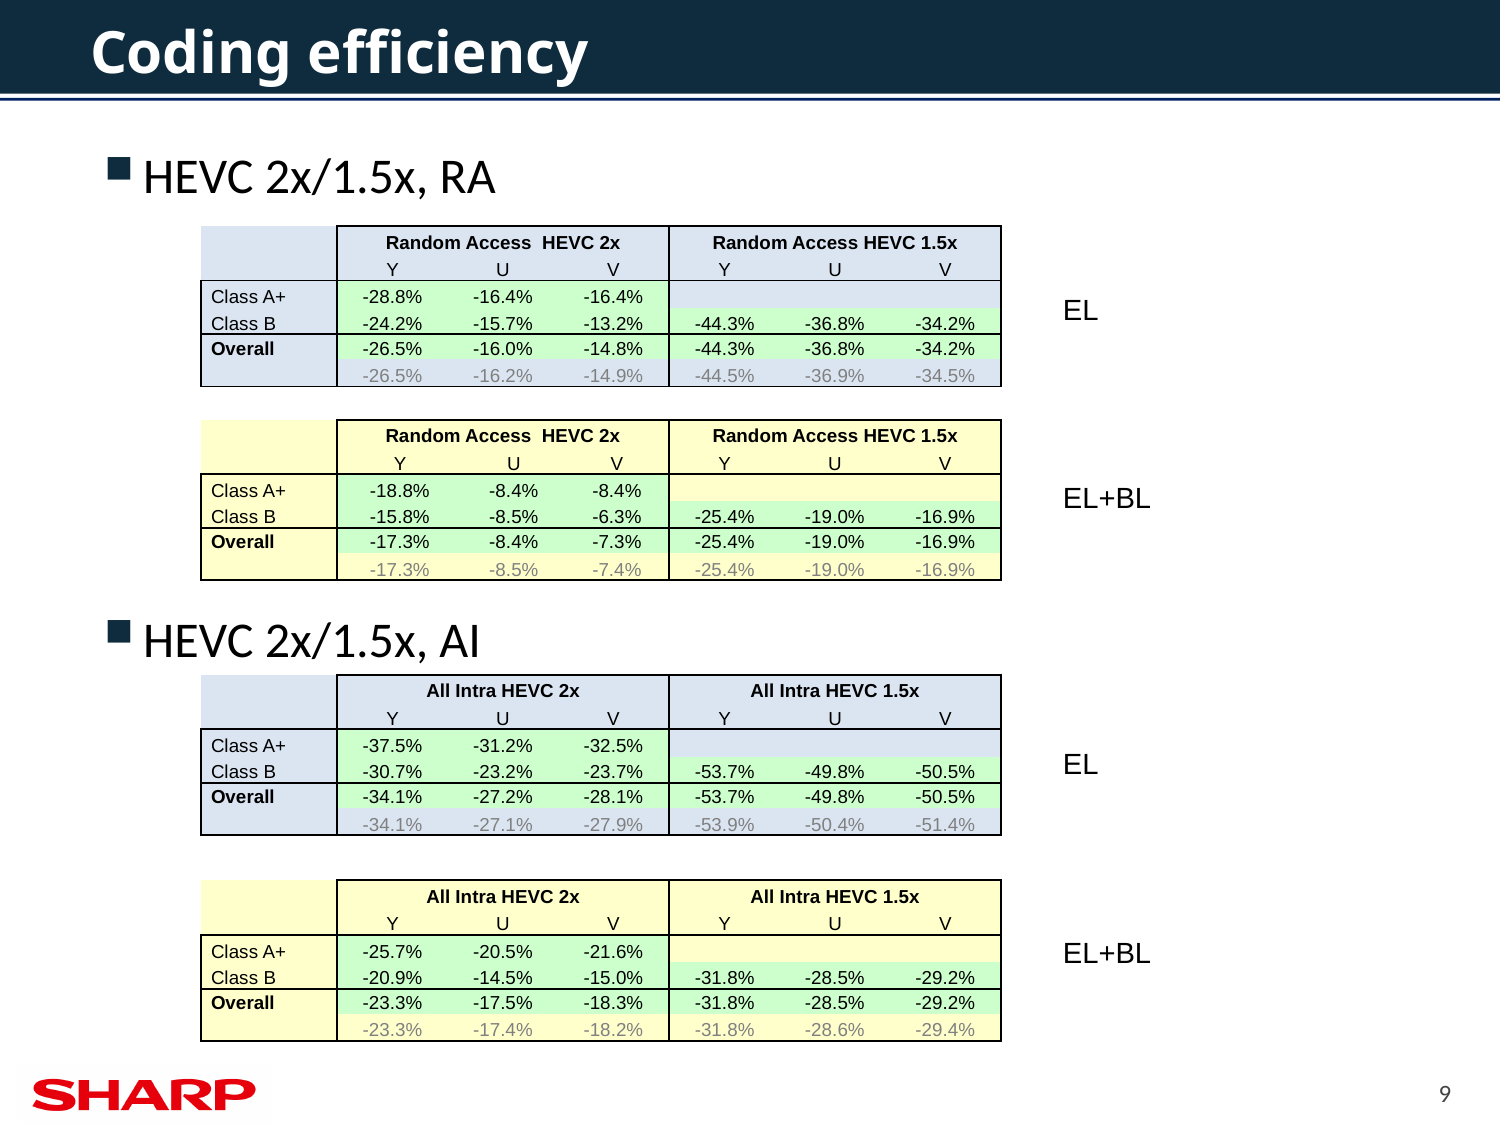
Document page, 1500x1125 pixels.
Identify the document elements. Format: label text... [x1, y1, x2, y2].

table_cell -8.4% [463, 475, 565, 501]
table_cell Y [338, 702, 448, 728]
table_cell -53.7% [670, 757, 780, 782]
table_cell -25.4% [670, 501, 780, 527]
table_cell Y [670, 908, 780, 934]
table_cell [670, 730, 780, 757]
table_cell -7.4% [565, 553, 668, 579]
table_cell -15.0% [558, 962, 668, 988]
table_cell -18.2% [558, 1014, 668, 1040]
table_cell -25.4% [670, 553, 780, 579]
table_header [201, 880, 336, 908]
table_cell [202, 359, 336, 386]
table_cell V [890, 253, 1000, 280]
table_cell Y [338, 253, 448, 280]
table_header Random Access HEVC 2x [338, 421, 668, 447]
table_cell -31.8% [670, 962, 780, 988]
table_cell -49.8% [780, 757, 890, 782]
table_cell [890, 475, 1000, 501]
table_cell [202, 1014, 336, 1040]
table_cell Class B [202, 501, 336, 527]
table_cell -15.8% [338, 501, 463, 527]
table_header Random Access HEVC 1.5x [670, 421, 1000, 447]
table_header All Intra HEVC 2x [338, 676, 668, 702]
table_cell V [890, 702, 1000, 728]
table_cell Overall [202, 335, 336, 359]
table_cell -49.8% [780, 784, 890, 808]
table_cell V [558, 253, 668, 280]
table_cell -18.3% [558, 990, 668, 1014]
table_cell U [448, 253, 558, 280]
table_cell Overall [202, 784, 336, 808]
text_box EL+BL [1057, 473, 1182, 521]
table_cell [890, 936, 1000, 962]
table_cell -23.2% [448, 757, 558, 782]
table_cell -26.5% [338, 359, 448, 386]
table_cell -20.9% [338, 962, 448, 988]
table_cell U [463, 447, 565, 473]
table_cell -27.9% [558, 808, 668, 834]
table_cell Y [670, 702, 780, 728]
table_cell -16.9% [890, 553, 1000, 579]
table_cell Y [338, 447, 463, 473]
table_cell Overall [202, 529, 336, 553]
table_cell [201, 253, 336, 280]
table_cell -14.8% [558, 335, 668, 359]
table_cell Class A+ [202, 936, 336, 962]
table_cell -13.2% [558, 308, 668, 333]
table_cell [780, 475, 890, 501]
table_cell [201, 447, 336, 473]
table_cell [670, 936, 780, 962]
table_cell V [558, 908, 668, 934]
table_cell -31.8% [670, 1014, 780, 1040]
table_cell V [890, 447, 1000, 473]
table_cell [780, 281, 890, 308]
table_cell -16.4% [558, 281, 668, 308]
list HEVC 2x/1.5x, RA [74, 128, 1426, 221]
text_box EL [1057, 284, 1128, 332]
table_cell U [780, 702, 890, 728]
table_cell Y [670, 447, 780, 473]
table_cell Class A+ [202, 475, 336, 501]
table_cell -16.9% [890, 529, 1000, 553]
table_cell -8.5% [463, 501, 565, 527]
table_cell -44.3% [670, 308, 780, 333]
table_cell -29.2% [890, 962, 1000, 988]
table_cell Class A+ [202, 281, 336, 308]
table_cell -28.5% [780, 990, 890, 1014]
table_cell -16.9% [890, 501, 1000, 527]
table_cell V [565, 447, 668, 473]
table_cell -30.7% [338, 757, 448, 782]
table_cell -34.2% [890, 308, 1000, 333]
table_cell -19.0% [780, 529, 890, 553]
table_cell [890, 281, 1000, 308]
table_cell -53.7% [670, 784, 780, 808]
table_cell -19.0% [780, 553, 890, 579]
table_cell -29.4% [890, 1014, 1000, 1040]
table_cell -17.3% [338, 553, 463, 579]
title Coding efficiency [74, 15, 1426, 85]
table_cell -17.4% [448, 1014, 558, 1040]
table_cell -8.4% [463, 529, 565, 553]
text_box HEVC 2x/1.5x, AI [74, 591, 1425, 683]
text_box EL+BL [1057, 928, 1182, 976]
table_header [201, 420, 336, 447]
table_cell -34.1% [338, 808, 448, 834]
table_cell [201, 908, 336, 934]
table_cell Class B [202, 757, 336, 782]
table_cell -8.5% [463, 553, 565, 579]
table_cell -18.8% [338, 475, 463, 501]
table_cell -17.5% [448, 990, 558, 1014]
table_cell -7.3% [565, 529, 668, 553]
table_cell [780, 936, 890, 962]
table_cell Overall [202, 990, 336, 1014]
table_cell -34.1% [338, 784, 448, 808]
table_cell Y [670, 253, 780, 280]
table_header [201, 226, 336, 253]
table_cell -27.2% [448, 784, 558, 808]
table_cell -36.8% [780, 308, 890, 333]
table_cell -19.0% [780, 501, 890, 527]
table_cell [670, 281, 780, 308]
table_cell -34.2% [890, 335, 1000, 359]
table_cell -23.3% [338, 990, 448, 1014]
table_header [201, 675, 336, 702]
table_cell -29.2% [890, 990, 1000, 1014]
table_cell -50.5% [890, 784, 1000, 808]
table_cell [202, 553, 336, 579]
table_cell -24.2% [338, 308, 448, 333]
table_cell [780, 730, 890, 757]
table_cell Class B [202, 962, 336, 988]
picture [17, 1064, 271, 1125]
table_header Random Access HEVC 1.5x [670, 227, 1000, 253]
table_cell -51.4% [890, 808, 1000, 834]
table_cell -16.4% [448, 281, 558, 308]
table_cell -36.8% [780, 335, 890, 359]
table_cell -23.3% [338, 1014, 448, 1040]
table_cell [201, 702, 336, 728]
table_cell -17.3% [338, 529, 463, 553]
table_cell -14.9% [558, 359, 668, 386]
table_cell U [780, 908, 890, 934]
table_cell -32.5% [558, 730, 668, 757]
table_cell -27.1% [448, 808, 558, 834]
table_cell [202, 808, 336, 834]
table_cell -31.8% [670, 990, 780, 1014]
table_cell -28.6% [780, 1014, 890, 1040]
table_cell -23.7% [558, 757, 668, 782]
table_cell -16.0% [448, 335, 558, 359]
table_cell -37.5% [338, 730, 448, 757]
table_cell -16.2% [448, 359, 558, 386]
table_cell [890, 730, 1000, 757]
table_header All Intra HEVC 1.5x [670, 676, 1000, 702]
table_cell Y [338, 908, 448, 934]
table_cell -31.2% [448, 730, 558, 757]
table_cell V [890, 908, 1000, 934]
table_header All Intra HEVC 1.5x [670, 881, 1000, 908]
table_cell U [780, 447, 890, 473]
table_cell -6.3% [565, 501, 668, 527]
table_cell Class B [202, 308, 336, 333]
table_cell U [448, 702, 558, 728]
table_cell -28.8% [338, 281, 448, 308]
text_box EL [1057, 739, 1128, 787]
table_cell U [448, 908, 558, 934]
table_cell -26.5% [338, 335, 448, 359]
table_cell -8.4% [565, 475, 668, 501]
table_cell -28.5% [780, 962, 890, 988]
table_cell [670, 475, 780, 501]
table_cell -25.4% [670, 529, 780, 553]
table_cell -34.5% [890, 359, 1000, 386]
slide_number 9 [1345, 1062, 1467, 1108]
table_cell -21.6% [558, 936, 668, 962]
table_cell U [780, 253, 890, 280]
table_cell Class A+ [202, 730, 336, 757]
table_cell -14.5% [448, 962, 558, 988]
table_cell -50.5% [890, 757, 1000, 782]
table_cell -44.5% [670, 359, 780, 386]
table_cell -25.7% [338, 936, 448, 962]
table_cell -50.4% [780, 808, 890, 834]
table_header All Intra HEVC 2x [338, 881, 668, 908]
table_cell -44.3% [670, 335, 780, 359]
table_cell -20.5% [448, 936, 558, 962]
table_cell -53.9% [670, 808, 780, 834]
table_cell -15.7% [448, 308, 558, 333]
table_cell -28.1% [558, 784, 668, 808]
table_cell V [558, 702, 668, 728]
table_header Random Access HEVC 2x [338, 227, 668, 253]
table_cell -36.9% [780, 359, 890, 386]
